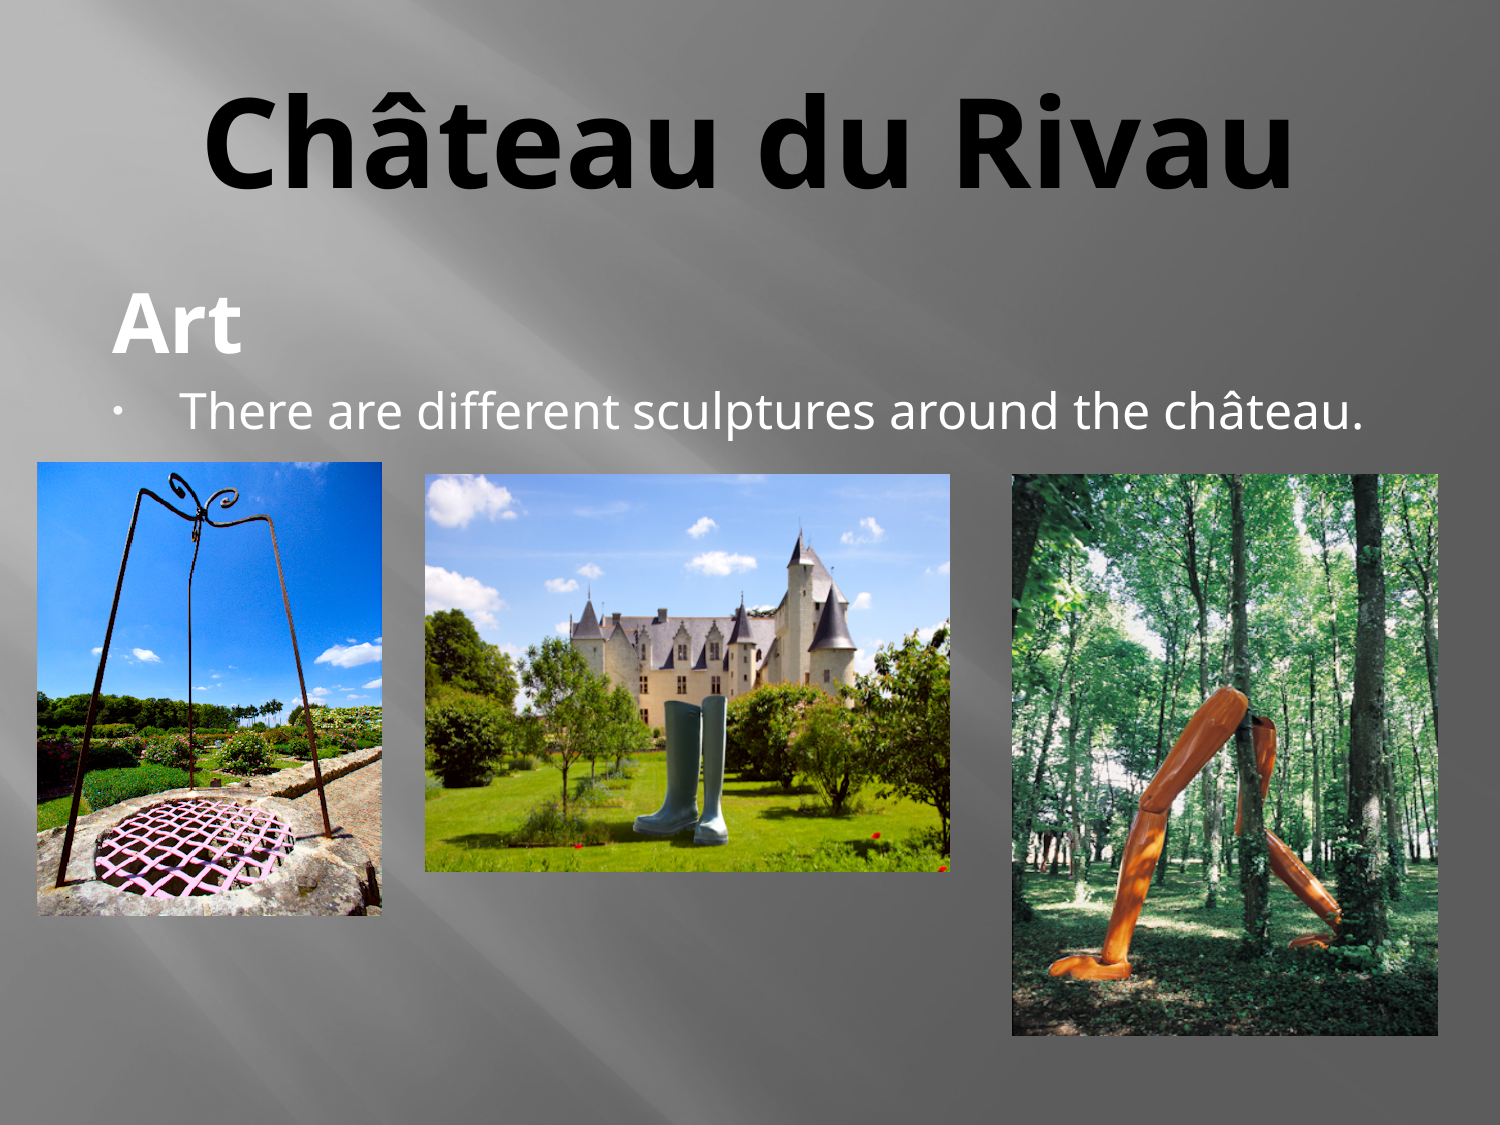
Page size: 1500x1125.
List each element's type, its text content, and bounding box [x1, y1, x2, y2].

picture [37, 462, 382, 916]
picture [1012, 474, 1438, 1036]
title Château du Rivau [75, 45, 1425, 233]
picture [424, 474, 951, 872]
list Art There are different sculptures around the château. [75, 262, 1425, 1035]
